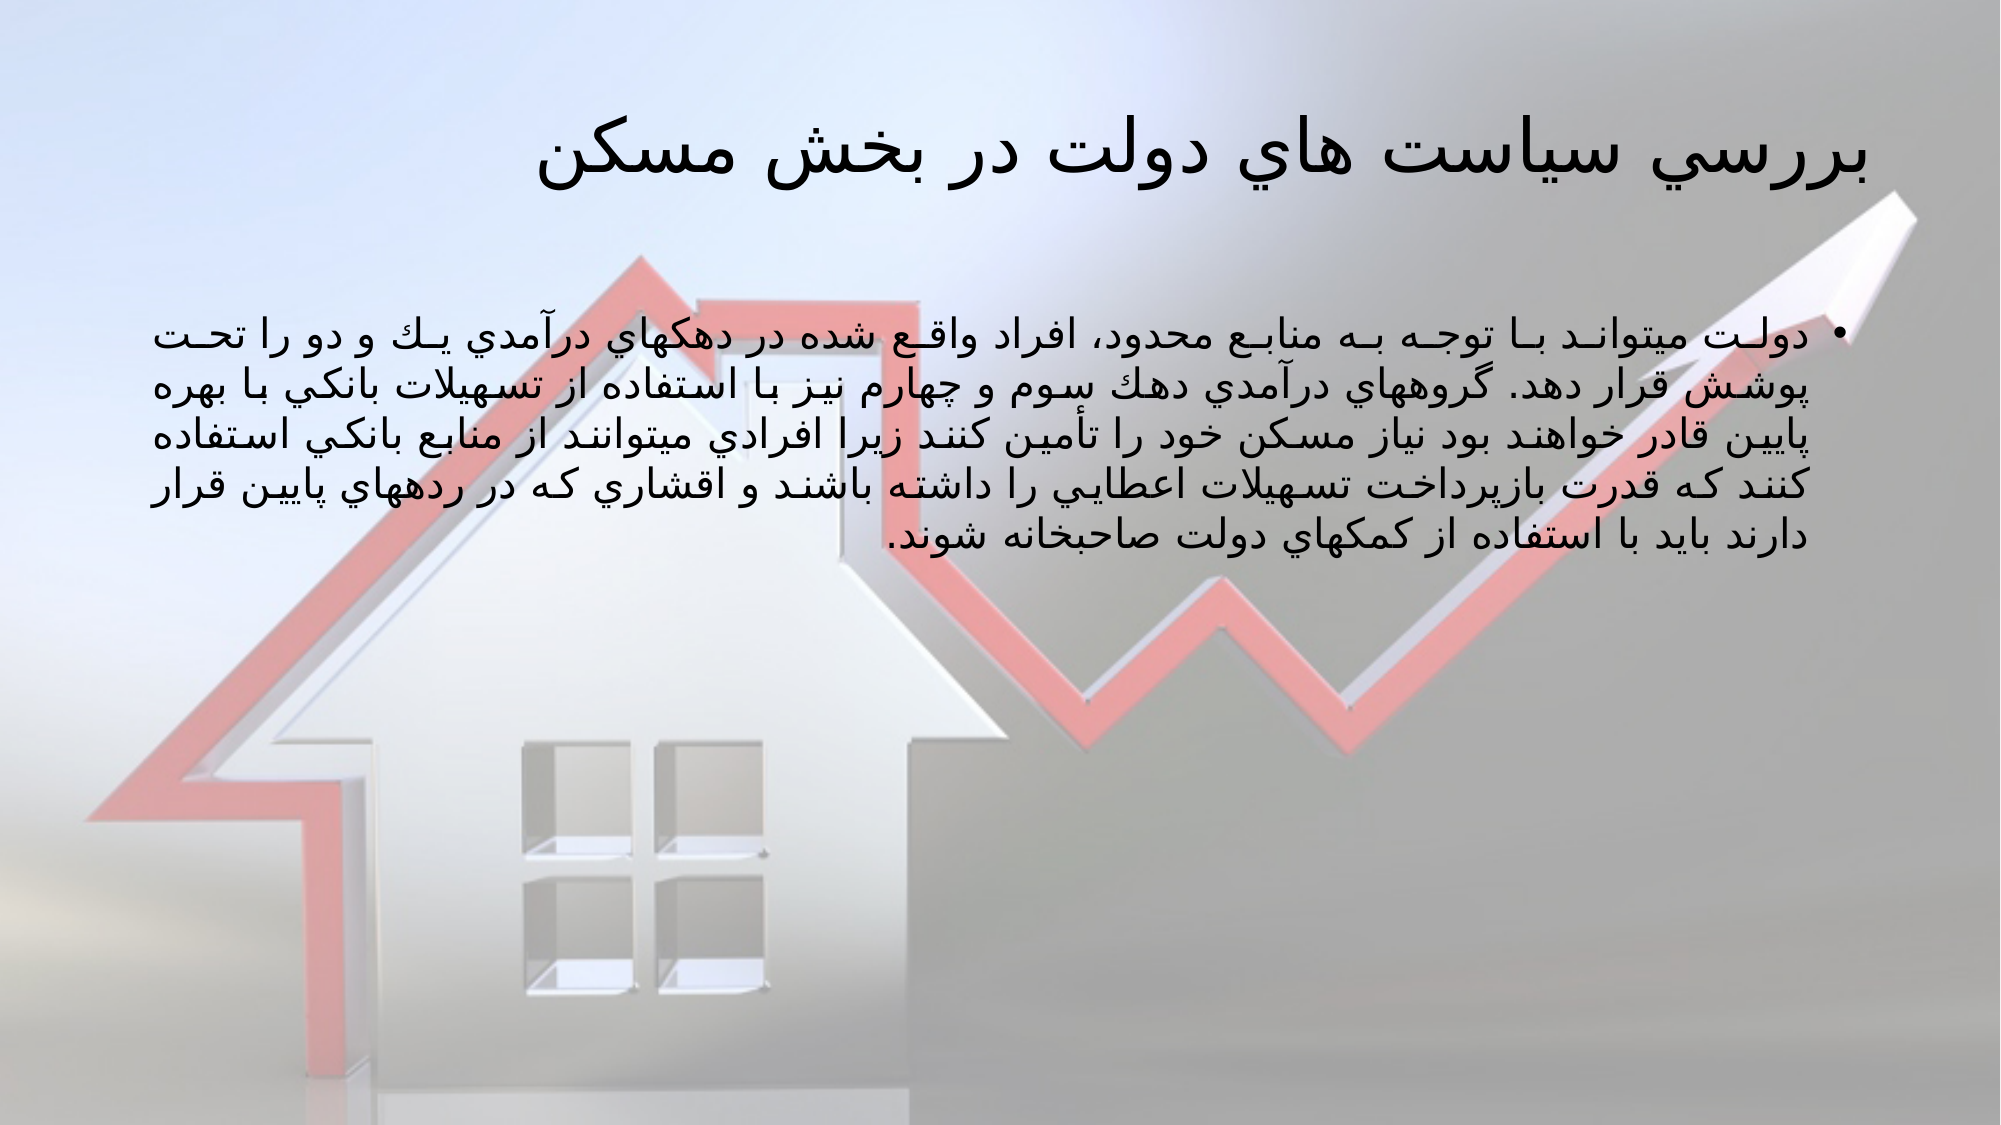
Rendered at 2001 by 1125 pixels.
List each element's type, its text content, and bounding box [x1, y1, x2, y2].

text_box بررسي سياست هاي دولت در بخش مسكن [162, 84, 1888, 303]
picture [0, 0, 2001, 1125]
list دولت مي‏تواند با توجه به منابع محدود، افراد واقع شده در دهك‏هاي درآمدي يك و دو را تحت پوشش قرار دهد. گروههاي درآمدي دهك سوم و چهارم نيز با استفاده از تسهيلات بانكي با بهره پايين قادر خواهند بود نياز مسكن خود را تأمين كنند زيرا افرادي مي‏توانند از منابع بانكي استفاده كنند كه قدرت بازپرداخت تسهيلات اعطايي را داشته باشند و اقشاري كه در رده‏هاي پايين قرار دارند بايد با استفاده از كمك‏هاي دولت صاحبخانه شوند. [137, 299, 1863, 1014]
